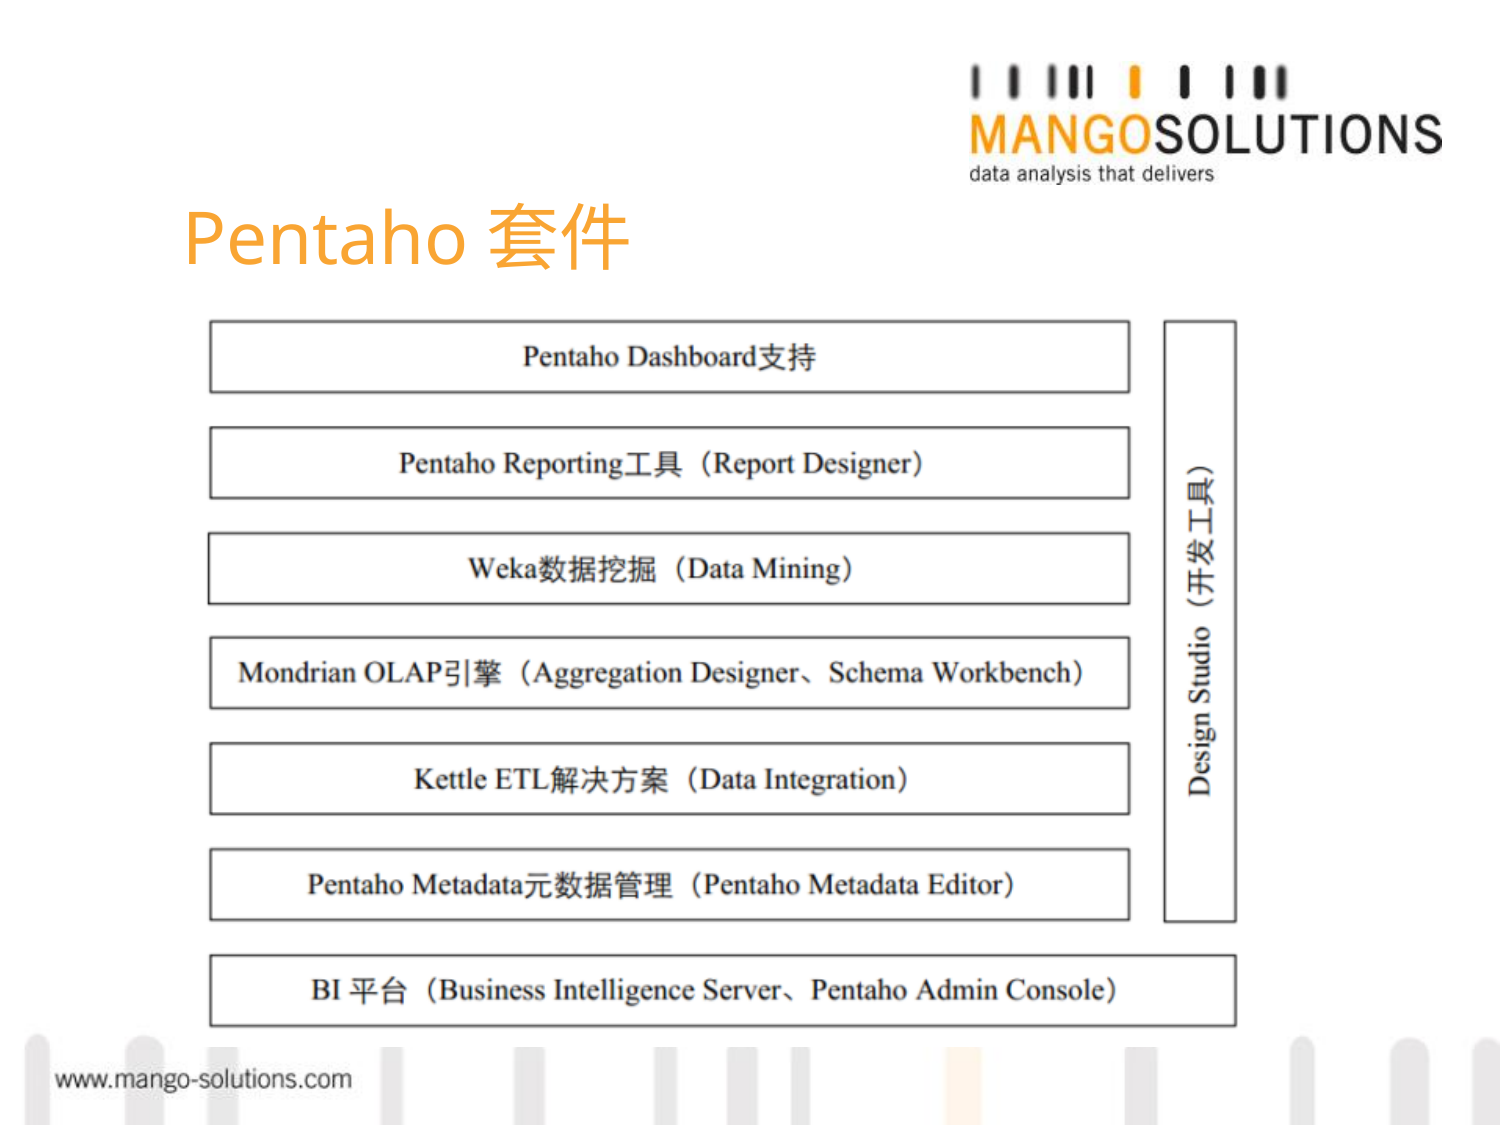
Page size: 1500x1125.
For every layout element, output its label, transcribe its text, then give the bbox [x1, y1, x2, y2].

title Pentaho套件 [182, 196, 1443, 372]
picture [969, 61, 1442, 185]
picture [0, 303, 1500, 1125]
